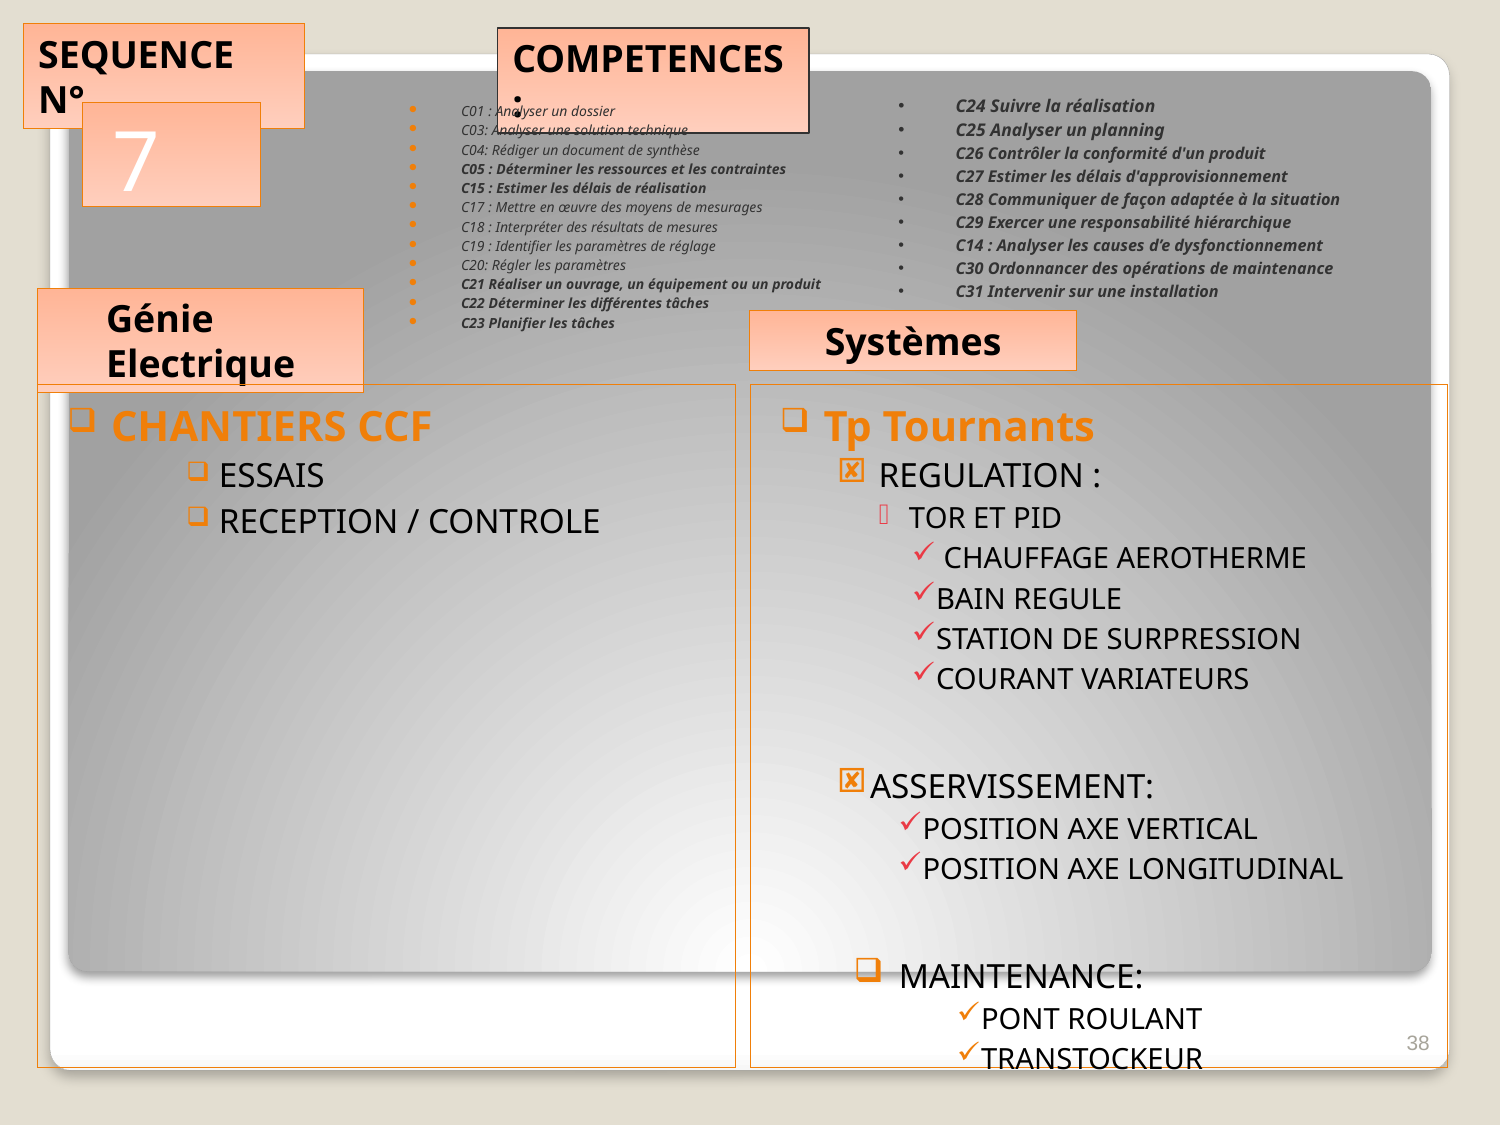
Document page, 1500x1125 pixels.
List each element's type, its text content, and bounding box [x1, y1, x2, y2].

list C01 : Analyser un dossier C03: Analyser une solution technique C04: Rédiger un document de synthèse C05 : Déterminer les ressources et les contraintes C15 : Estimer les délais de réalisation C17 : Mettre en œuvre des moyens de mesurages C18 : Interpréter des résultats de mesures C19 : Identifier les paramètres de réglage C20: Régler les paramètres C21 Réaliser un ouvrage, un équipement ou un produit C22 Déterminer les différentes tâches C23 Planifier les tâches [378, 87, 899, 340]
list Tp Tournants REGULATION : TOR ET PID CHAUFFAGE AEROTHERME BAIN REGULE STATION DE SURPRESSION COURANT VARIATEURS ASSERVISSEMENT: POSITION AXE VERTICAL POSITION AXE LONGITUDINAL MAINTENANCE: PONT ROULANT TRANSTOCKEUR [750, 384, 1448, 1068]
text_box C24 Suivre la réalisation C25 Analyser un planning C26 Contrôler la conformité d'un produit C27 Estimer les délais d'approvisionnement C28 Communiquer de façon adaptée à la situation C29 Exercer une responsabilité hiérarchique C14 : Analyser les causes d’e dysfonctionnement C30 Ordonnancer des opérations de maintenance C31 Intervenir sur une installation [883, 87, 1463, 311]
list 7 [82, 102, 261, 207]
list CHANTIERS CCF ESSAIS RECEPTION / CONTROLE [37, 384, 736, 1068]
slide_number 38 [1369, 1002, 1445, 1063]
